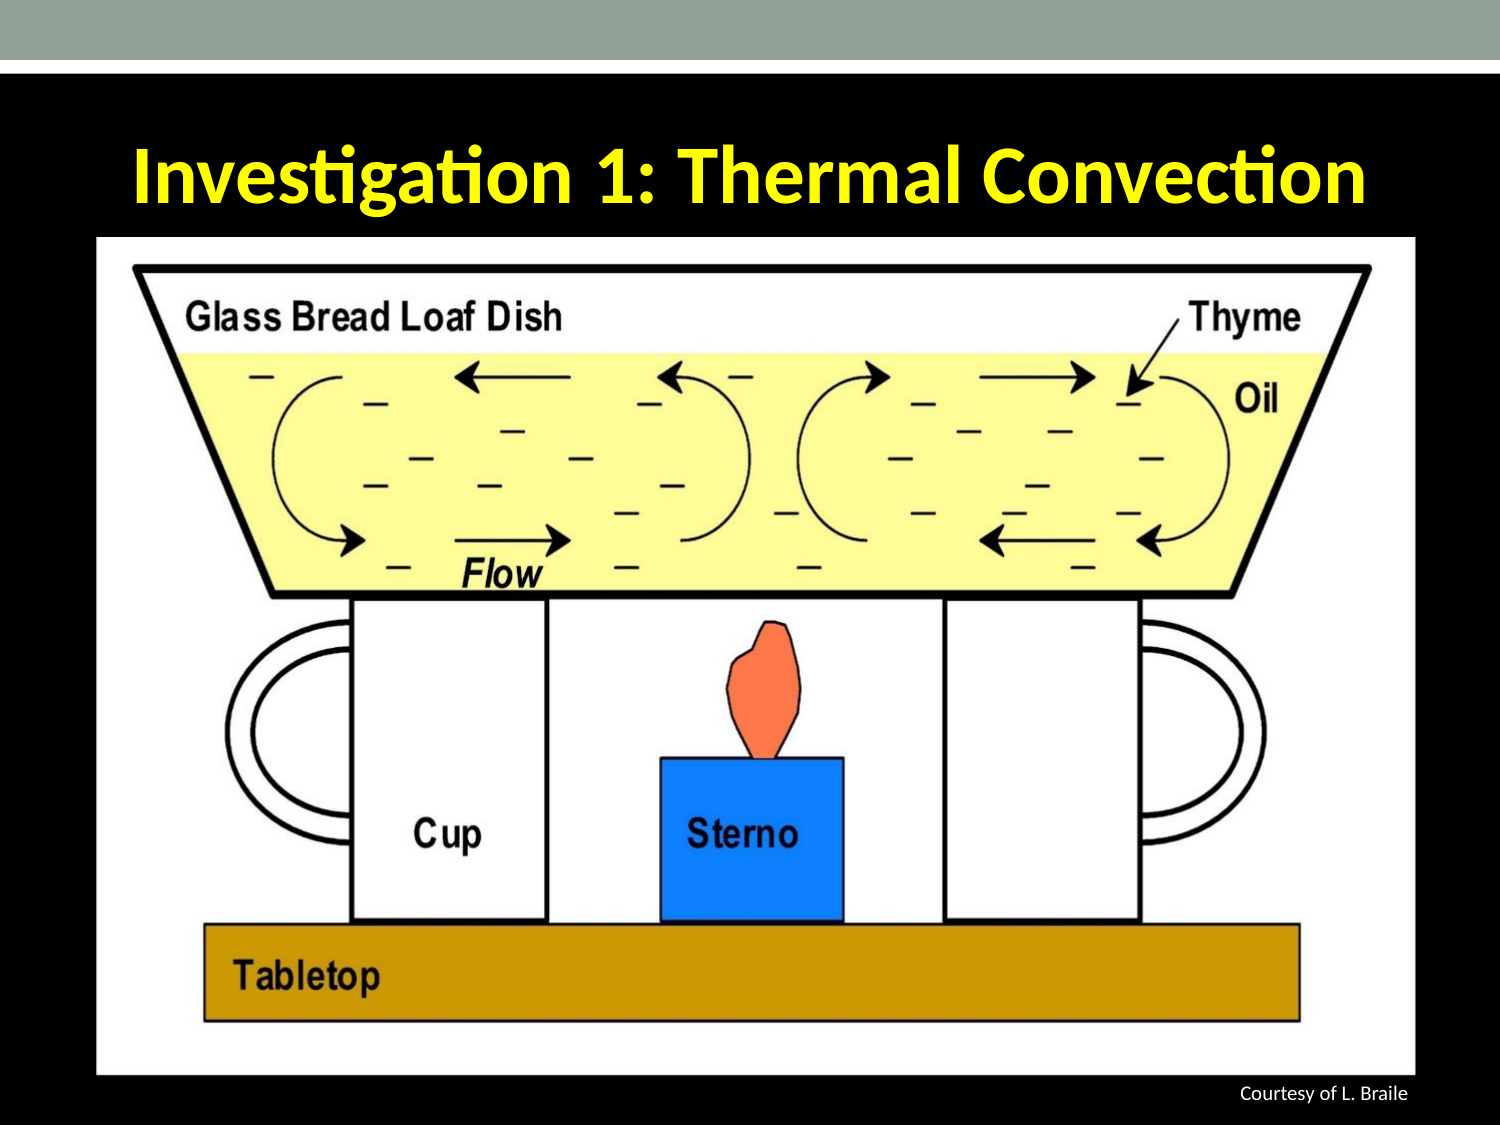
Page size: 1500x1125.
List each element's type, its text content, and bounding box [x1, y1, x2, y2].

picture [62, 237, 1438, 1110]
text_box Investigation 1: Thermal Convection [116, 112, 1384, 228]
